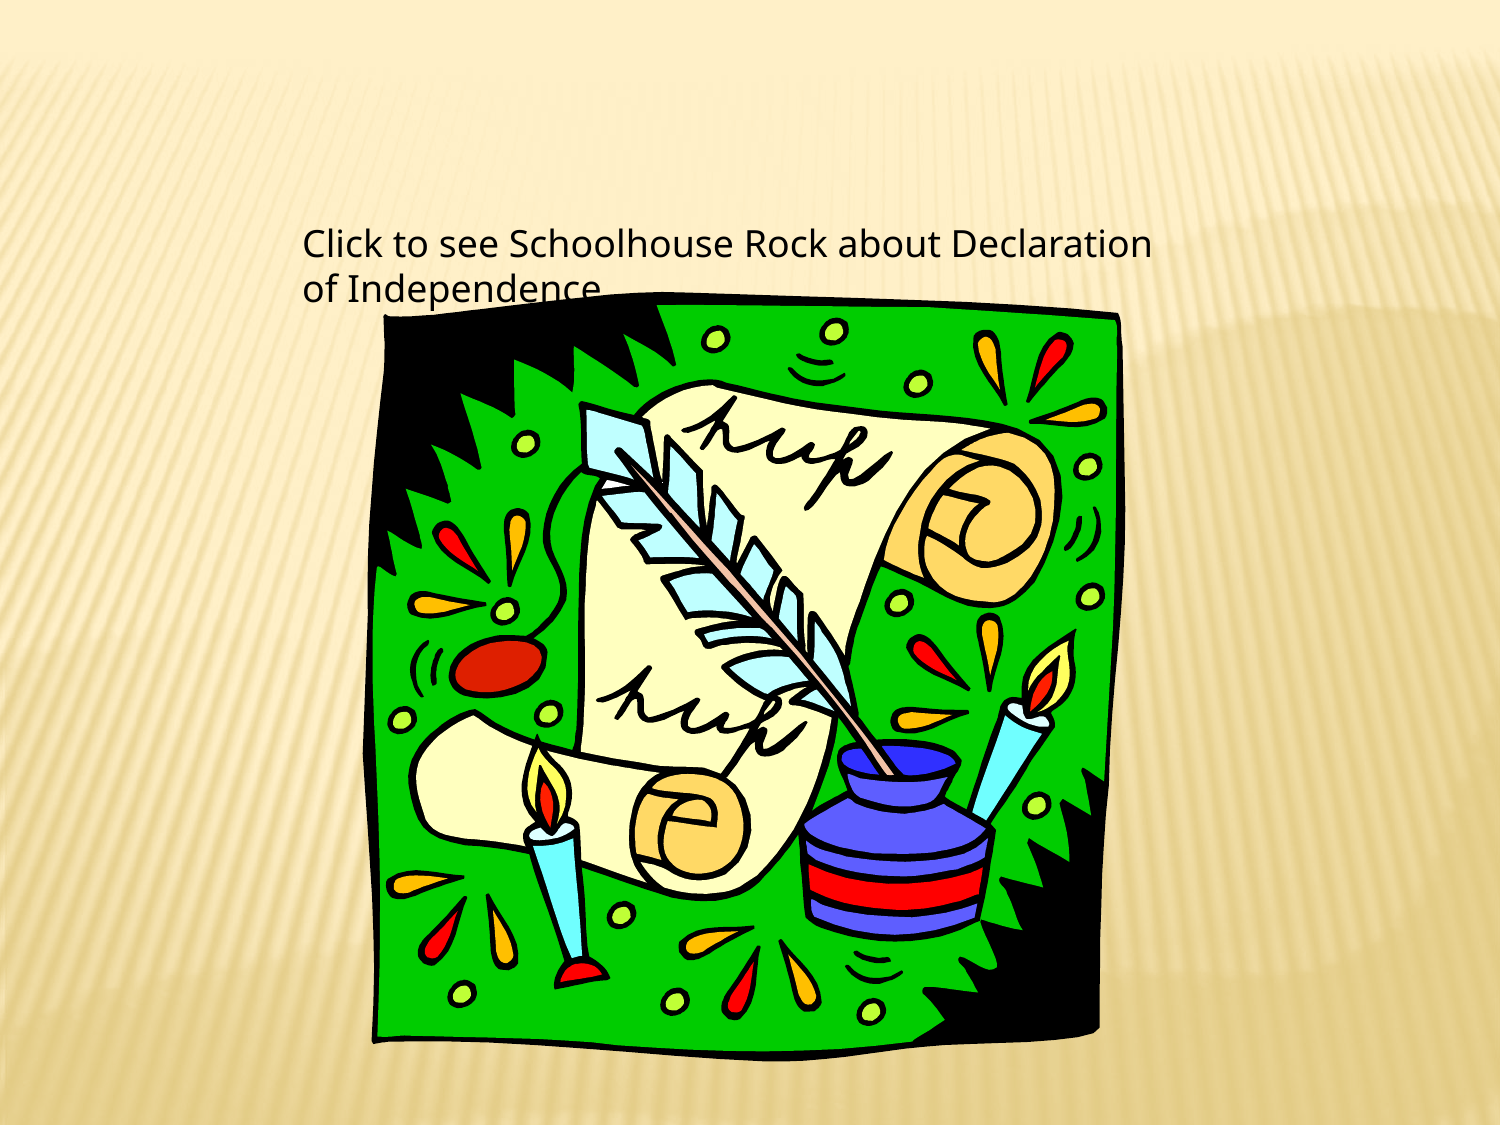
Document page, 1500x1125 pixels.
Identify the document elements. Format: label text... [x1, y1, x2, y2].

picture [362, 287, 1130, 1064]
text_box Click to see Schoolhouse Rock about Declaration of Independence. [287, 212, 1175, 318]
